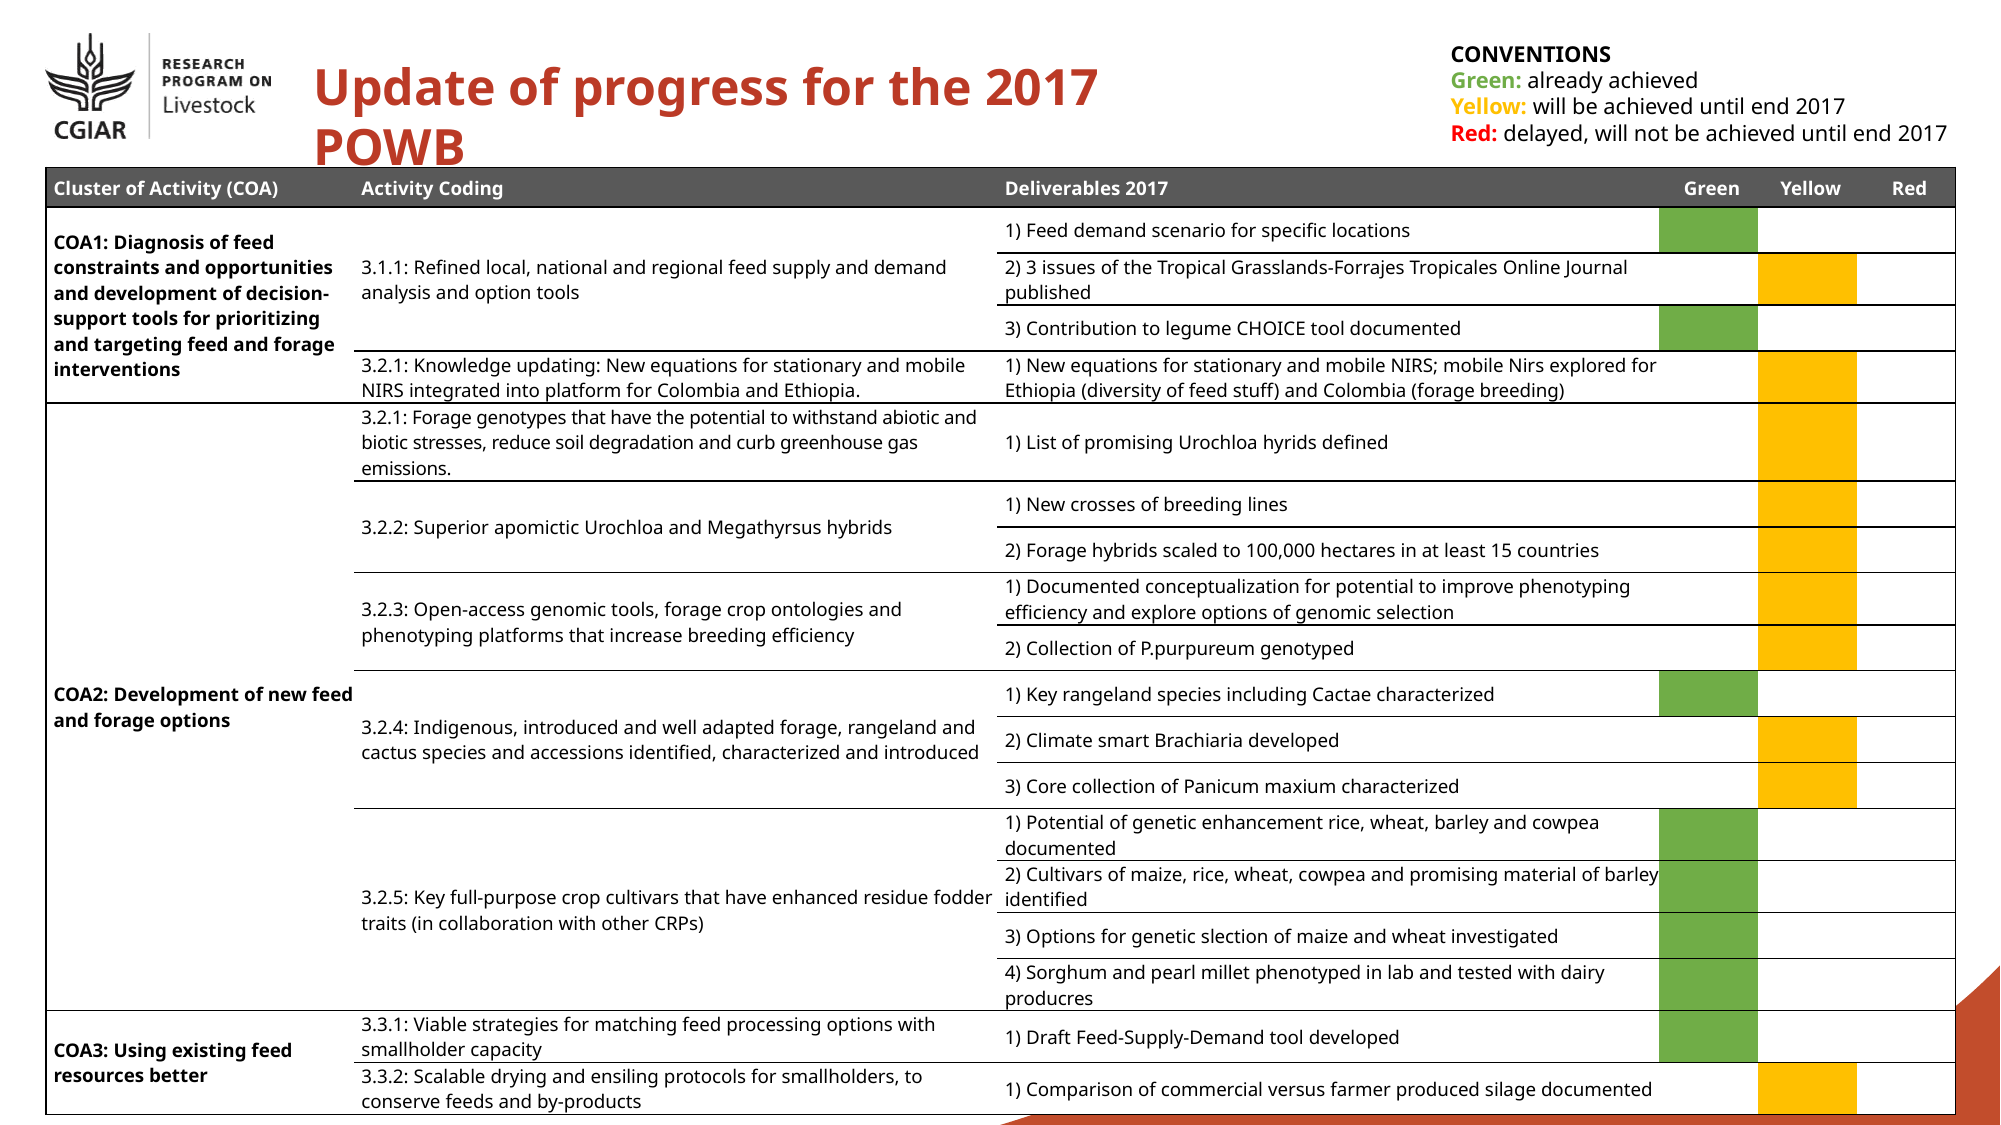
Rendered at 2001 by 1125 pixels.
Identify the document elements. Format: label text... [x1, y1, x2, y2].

table_cell [1659, 573, 1758, 624]
table_cell [1857, 809, 1955, 860]
table_cell 3.2.1: Forage genotypes that have the potential to withstand abiotic and biotic stresses, reduce soil degradation and curb greenhouse gas emissions. [354, 404, 997, 480]
table_cell [1857, 671, 1955, 716]
table_cell [1758, 1011, 1857, 1062]
table_cell 2) Cultivars of maize, rice, wheat, cowpea and promising material of barley identified [997, 861, 1659, 912]
table_cell [1758, 254, 1857, 304]
table_cell [1758, 404, 1857, 480]
table_cell [1758, 1063, 1857, 1114]
text_box Update of progress for the 2017 POWB [298, 48, 1215, 183]
table_cell [1659, 763, 1758, 808]
table_cell 3.2.3: Open-access genomic tools, forage crop ontologies and phenotyping platforms that increase breeding efficiency [354, 573, 997, 670]
table_cell [1857, 626, 1955, 670]
table_cell [1857, 528, 1955, 572]
table_cell 1) Feed demand scenario for specific locations [997, 208, 1659, 252]
table_cell 1) Documented conceptualization for potential to improve phenotyping efficiency and explore options of genomic selection [997, 573, 1659, 624]
table_cell [1659, 528, 1758, 572]
table_cell 1) Key rangeland species including Cactae characterized [997, 671, 1659, 716]
table_cell [1857, 482, 1955, 526]
table_cell [1758, 306, 1857, 350]
table_cell [1659, 404, 1758, 480]
table_cell [1659, 306, 1758, 350]
table_cell [1857, 861, 1955, 912]
table_cell [1857, 763, 1955, 808]
table_cell 3.1.1: Refined local, national and regional feed supply and demand analysis and option tools [354, 208, 997, 350]
table_cell [1758, 671, 1857, 716]
table_cell [1857, 404, 1955, 480]
table_cell [1857, 306, 1955, 350]
table_cell [1758, 913, 1857, 958]
table_cell 1) New crosses of breeding lines [997, 482, 1659, 526]
table_cell COA1: Diagnosis of feed constraints and opportunities and development of decision-support tools for prioritizing and targeting feed and forage interventions [47, 208, 354, 402]
table_cell [1857, 913, 1955, 958]
table_cell [1857, 573, 1955, 624]
table_cell [1758, 626, 1857, 670]
table_cell 3.2.4: Indigenous, introduced and well adapted forage, rangeland and cactus species and accessions identified, characterized and introduced [354, 671, 997, 808]
table_cell [1857, 352, 1955, 402]
table_cell [1659, 482, 1758, 526]
table_cell 2) Collection of P.purpureum genotyped [997, 626, 1659, 670]
table_cell 3.2.1: Knowledge updating: New equations for stationary and mobile NIRS integrated into platform for Colombia and Ethiopia. [354, 352, 997, 402]
table_header Cluster of Activity (COA) [47, 168, 354, 206]
table_header Yellow [1758, 168, 1857, 206]
table_cell [1857, 208, 1955, 252]
text_box CONVENTIONS Green: already achieved Yellow: will be achieved until end 2017 Red: delayed, will not be achieved until end 2017 [1435, 33, 1964, 153]
table_cell [1758, 573, 1857, 624]
table_cell [1659, 959, 1758, 1010]
table_cell 3) Core collection of Panicum maxium characterized [997, 763, 1659, 808]
table_cell [1758, 208, 1857, 252]
table_cell [1857, 1063, 1955, 1114]
table_header Activity Coding [354, 183, 997, 206]
table_cell [1758, 959, 1857, 1010]
table_cell 1) New equations for stationary and mobile NIRS; mobile Nirs explored for Ethiopia (diversity of feed stuff) and Colombia (forage breeding) [997, 352, 1659, 402]
table_cell 2) 3 issues of the Tropical Grasslands-Forrajes Tropicales Online Journal published [997, 254, 1659, 304]
table_cell 1) List of promising Urochloa hyrids defined [997, 404, 1659, 480]
table_cell 3.3.1: Viable strategies for matching feed processing options with smallholder capacity [354, 1011, 997, 1062]
table_cell [1659, 626, 1758, 670]
table_cell [1857, 1011, 1955, 1062]
table_cell [1857, 717, 1955, 762]
table_cell [1659, 352, 1758, 402]
table_cell [1659, 861, 1758, 912]
table_cell 3) Contribution to legume CHOICE tool documented [997, 306, 1659, 350]
table_cell [1659, 671, 1758, 716]
table_cell 3.2.5: Key full-purpose crop cultivars that have enhanced residue fodder traits (in collaboration with other CRPs) [354, 809, 997, 1010]
table_cell 1) Potential of genetic enhancement rice, wheat, barley and cowpea documented [997, 809, 1659, 860]
table_cell [1659, 717, 1758, 762]
table_cell [1758, 352, 1857, 402]
table_header Green [1659, 168, 1758, 206]
table_cell [1857, 959, 1955, 1010]
table_cell [1758, 861, 1857, 912]
table_cell 3.2.2: Superior apomictic Urochloa and Megathyrsus hybrids [354, 482, 997, 572]
table_cell [1758, 717, 1857, 762]
table_cell [1659, 208, 1758, 252]
table_header Deliverables 2017 [997, 168, 1659, 206]
table_cell 2) Forage hybrids scaled to 100,000 hectares in at least 15 countries [997, 528, 1659, 572]
table_cell 3) Options for genetic slection of maize and wheat investigated [997, 913, 1659, 958]
table_cell [1659, 809, 1758, 860]
table_cell [1758, 482, 1857, 526]
table_header Red [1857, 168, 1955, 206]
table_cell 1) Comparison of commercial versus farmer produced silage documented [997, 1063, 1659, 1114]
table_cell [1758, 528, 1857, 572]
table_cell [1857, 254, 1955, 304]
table_cell [1758, 763, 1857, 808]
table_cell COA2: Development of new feed and forage options [47, 404, 354, 1010]
table_cell COA3: Using existing feed resources better [47, 1011, 354, 1114]
table_cell [1659, 913, 1758, 958]
table_cell [1659, 254, 1758, 304]
table_cell 4) Sorghum and pearl millet phenotyped in lab and tested with dairy producres [997, 959, 1659, 1010]
table_cell 3.3.2: Scalable drying and ensiling protocols for smallholders, to conserve feeds and by-products [354, 1063, 997, 1114]
table_cell 2) Climate smart Brachiaria developed [997, 717, 1659, 762]
table_cell [1659, 1063, 1758, 1114]
table_cell 1) Draft Feed-Supply-Demand tool developed [997, 1011, 1659, 1062]
table_cell [1758, 809, 1857, 860]
picture [45, 33, 271, 139]
table_cell [1659, 1011, 1758, 1062]
